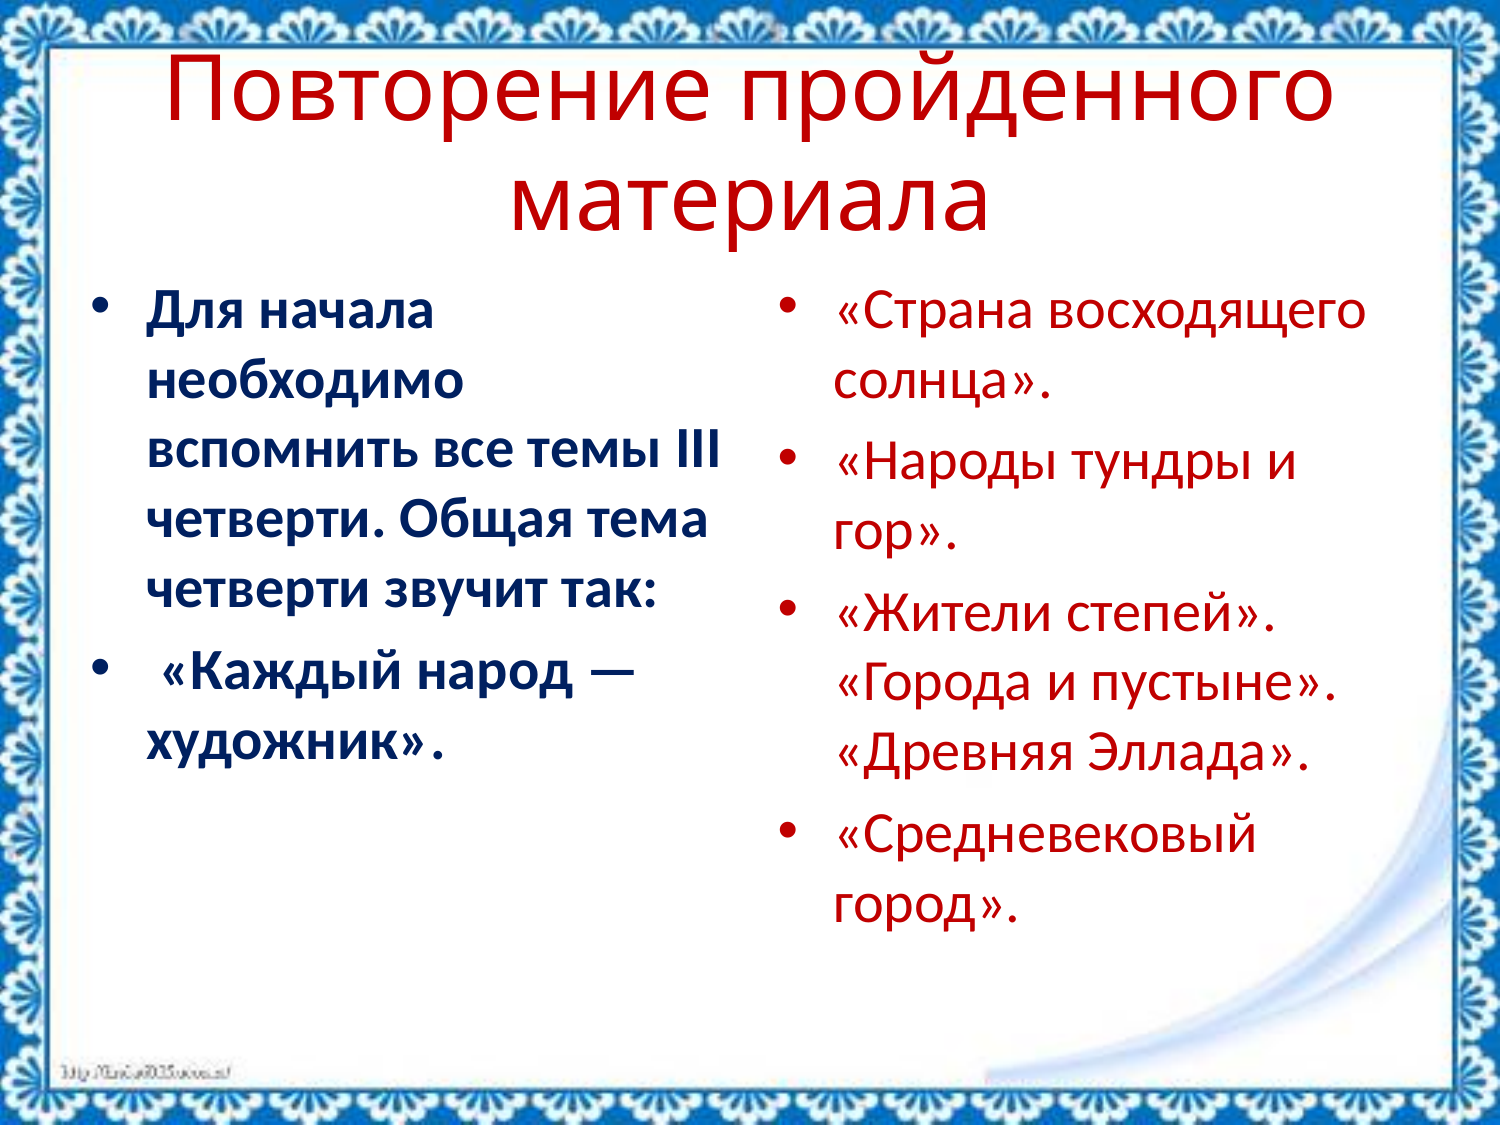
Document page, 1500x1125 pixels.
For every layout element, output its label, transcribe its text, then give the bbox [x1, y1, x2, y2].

picture [0, 0, 1500, 1125]
list «Страна восходящего солнца». «Народы тундры и гор». «Жители степей». «Города и пустыне». «Древняя Эллада». «Средневековый город». [762, 262, 1425, 1005]
title Повторение пройденного материала [75, 45, 1425, 233]
list Для начала необходимо вспомнить все темы III четверти. Общая тема четверти звучит так: «Каждый народ — художник». [75, 262, 738, 1005]
